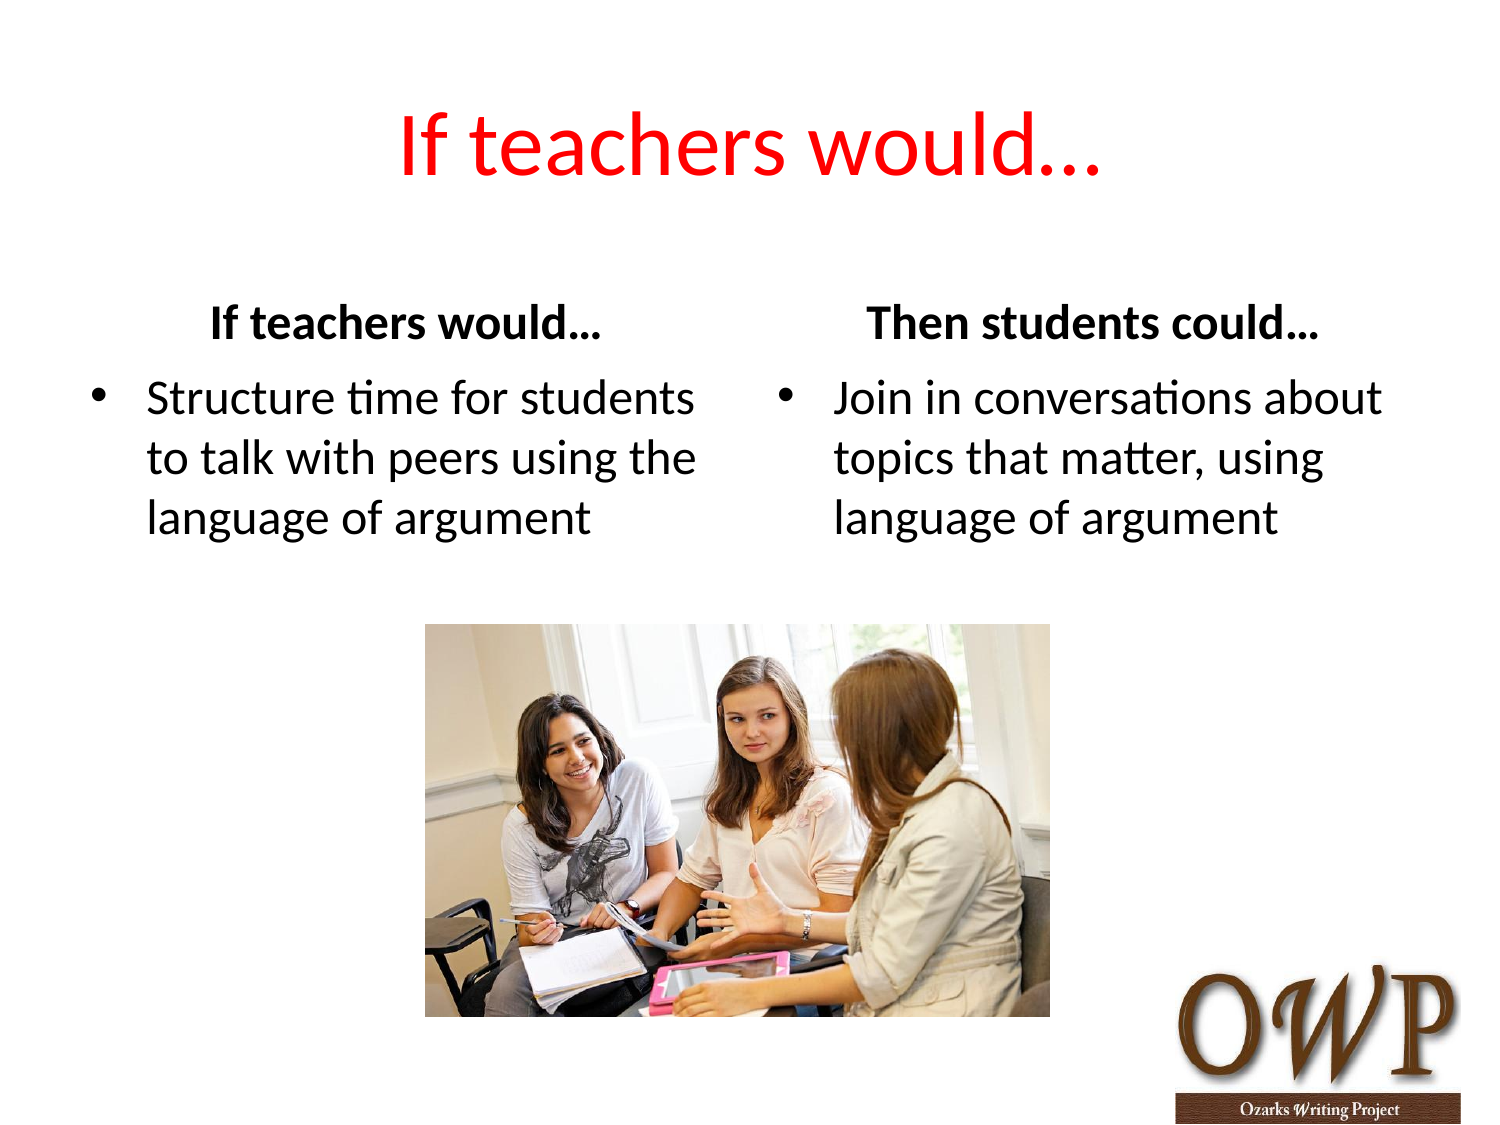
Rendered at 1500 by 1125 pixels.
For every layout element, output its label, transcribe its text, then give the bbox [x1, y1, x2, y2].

picture [424, 624, 1051, 1017]
list Structure time for students to talk with peers using the language of argument [75, 356, 738, 563]
list Then students could… [761, 251, 1425, 356]
picture [1174, 955, 1461, 1124]
list Join in conversations about topics that matter, using language of argument [761, 356, 1425, 563]
list If teachers would… [75, 251, 738, 356]
title If teachers would… [75, 45, 1425, 233]
